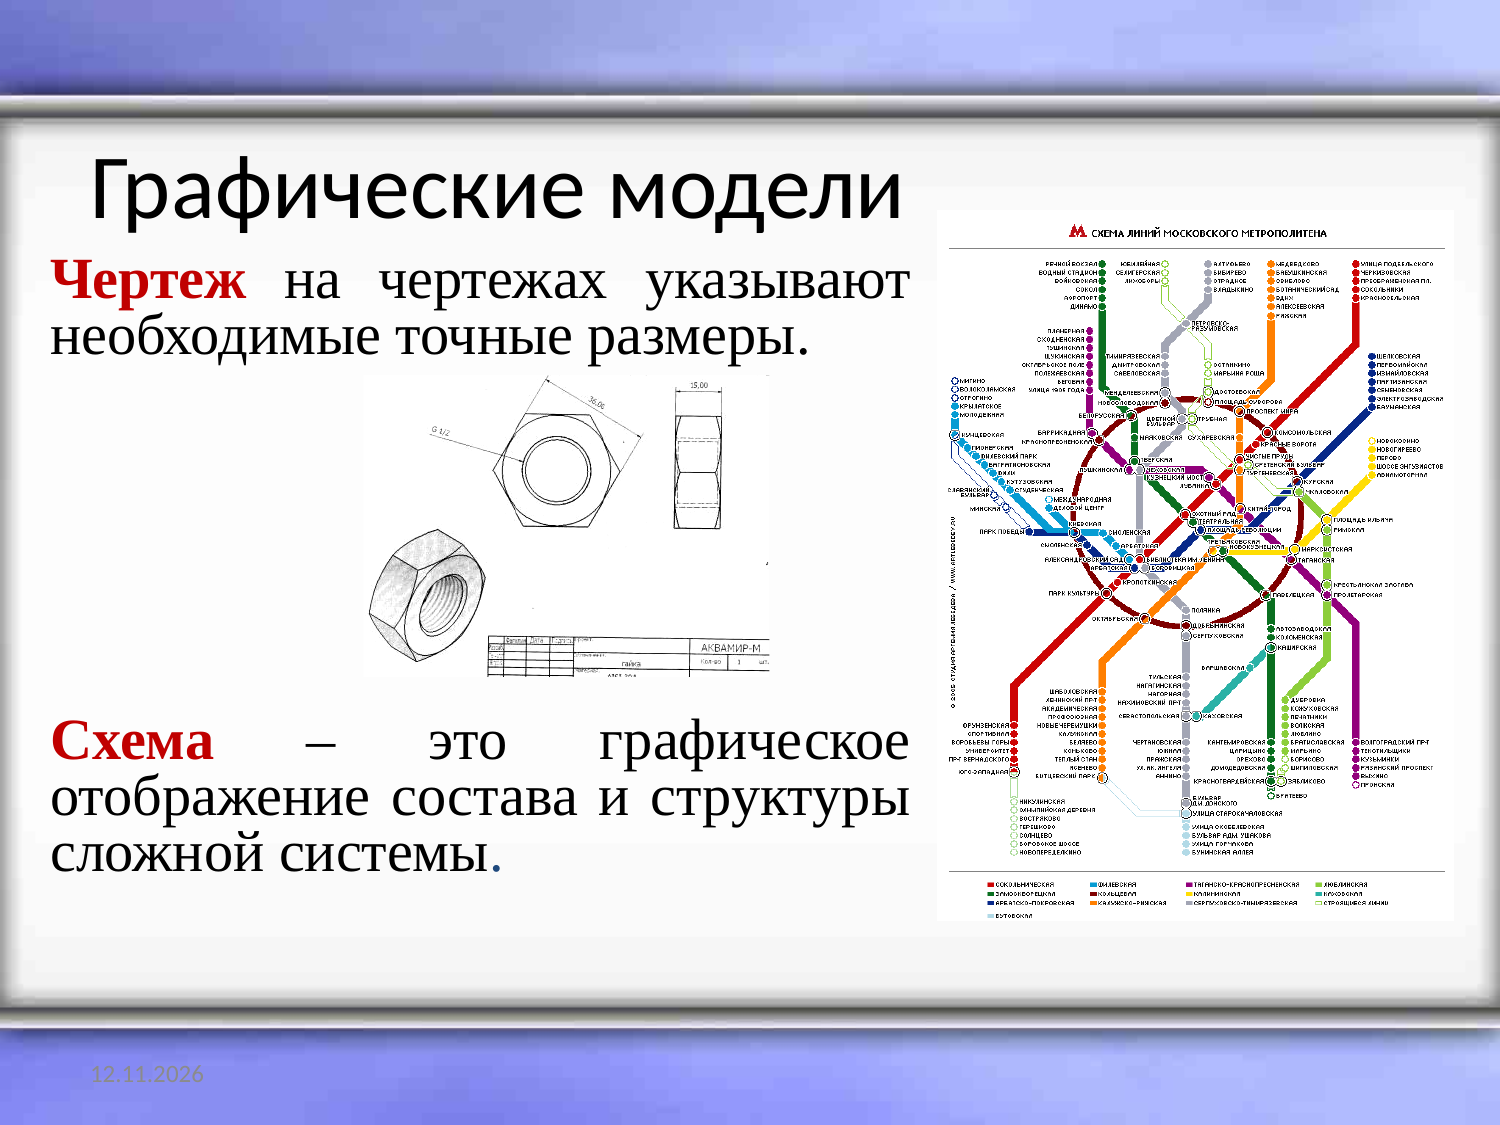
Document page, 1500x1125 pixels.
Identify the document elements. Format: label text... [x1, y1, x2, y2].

list Чертеж на чертежах указывают необходимые точные размеры. Схема – это графическое отображение состава и структуры сложной системы. [35, 246, 926, 950]
title Графические модели [75, 105, 985, 258]
picture [0, 0, 1500, 1125]
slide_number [75, 1042, 425, 1103]
